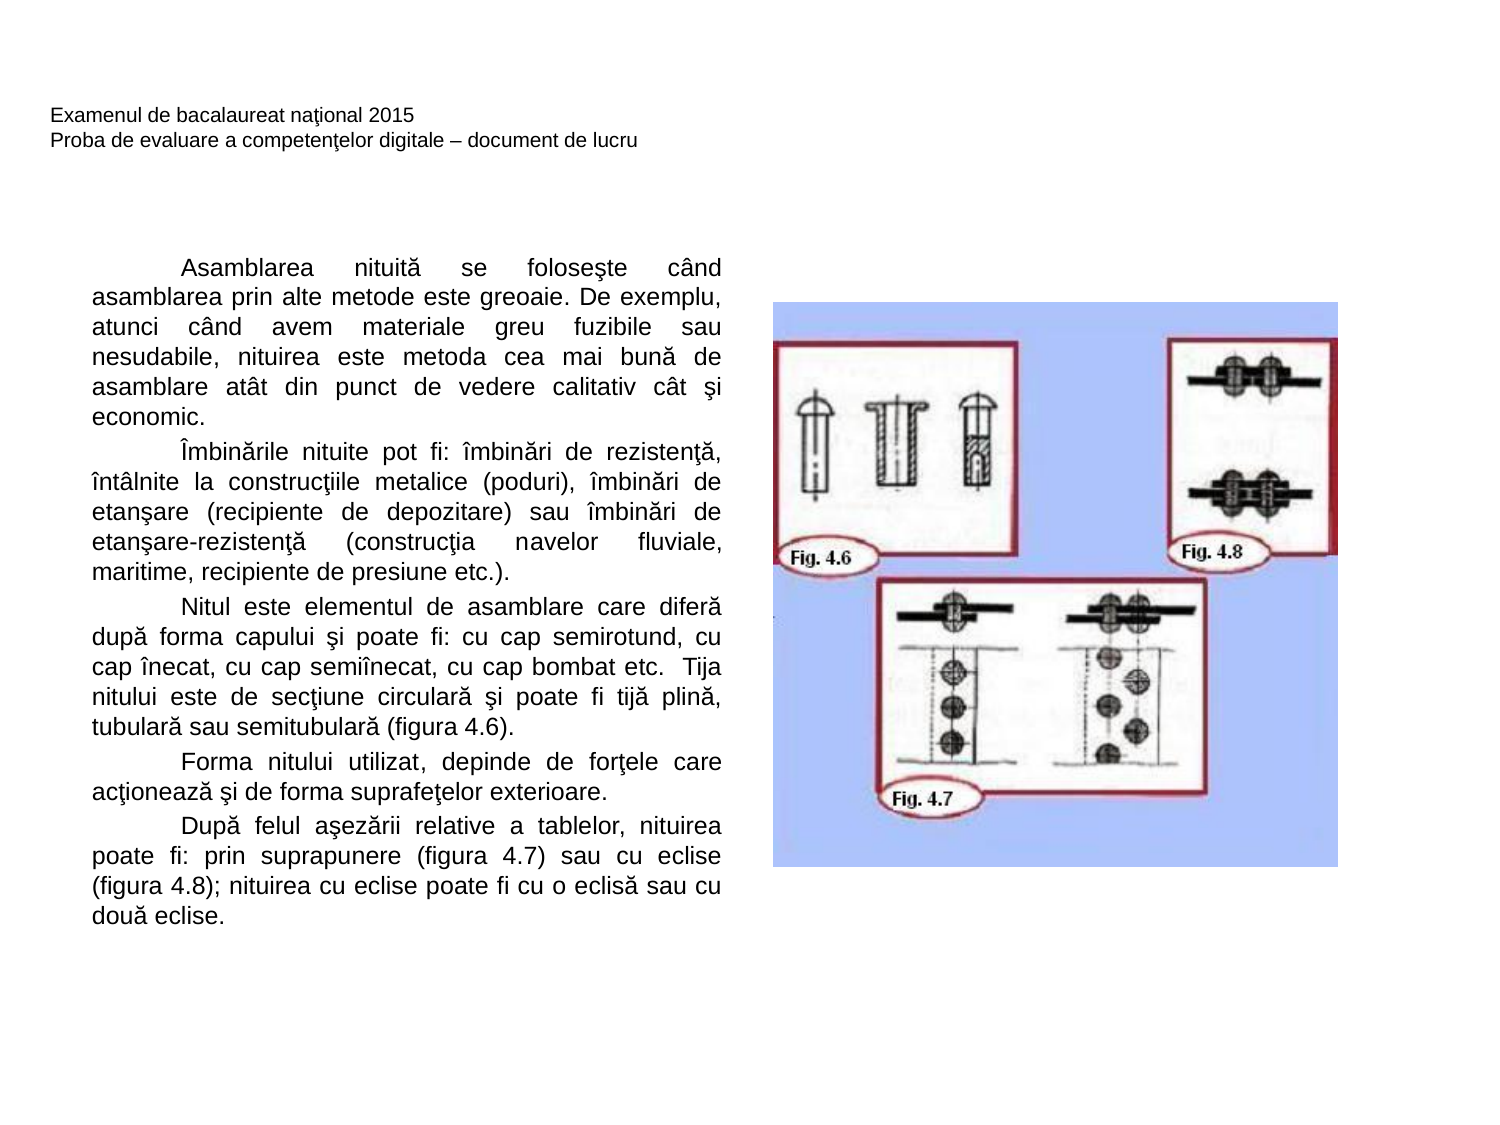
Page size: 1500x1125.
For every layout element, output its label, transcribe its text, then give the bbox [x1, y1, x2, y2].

picture [773, 302, 1338, 867]
text_box Examenul de bacalaureat naţional 2015 Proba de evaluare a competenţelor digitale – document de lucru [35, 94, 1447, 159]
list Asamblarea nituită se foloseşte când asamblarea prin alte metode este greoaie. De exemplu, atunci când avem materiale greu fuzibile sau nesudabile, nituirea este metoda cea mai bună de asamblare atât din punct de vedere calitativ cât şi economic. Îmbinările nituite pot fi: îmbinări de rezistenţă, întâlnite la construcţiile metalice (poduri), îmbinări de etanşare (recipiente de depozitare) sau îmbinări de etanşare-rezistenţă (construcţia navelor fluviale, maritime, recipiente de presiune etc.). Nitul este elementul de asamblare care diferă după forma capului şi poate fi: cu cap semirotund, cu cap înecat, cu cap semiînecat, cu cap bombat etc. Tija nitului este de secţiune circulară şi poate fi tijă plină, tubulară sau semitubulară (figura 4.6). Forma nitului utilizat, depinde de forţele care acţionează şi de forma suprafeţelor exterioare. După felul aşezării relative a tablelor, nituirea poate fi: prin suprapunere (figura 4.7) sau cu eclise (figura 4.8); nituirea cu eclise poate fi cu o eclisă sau cu două eclise. [76, 243, 739, 1000]
